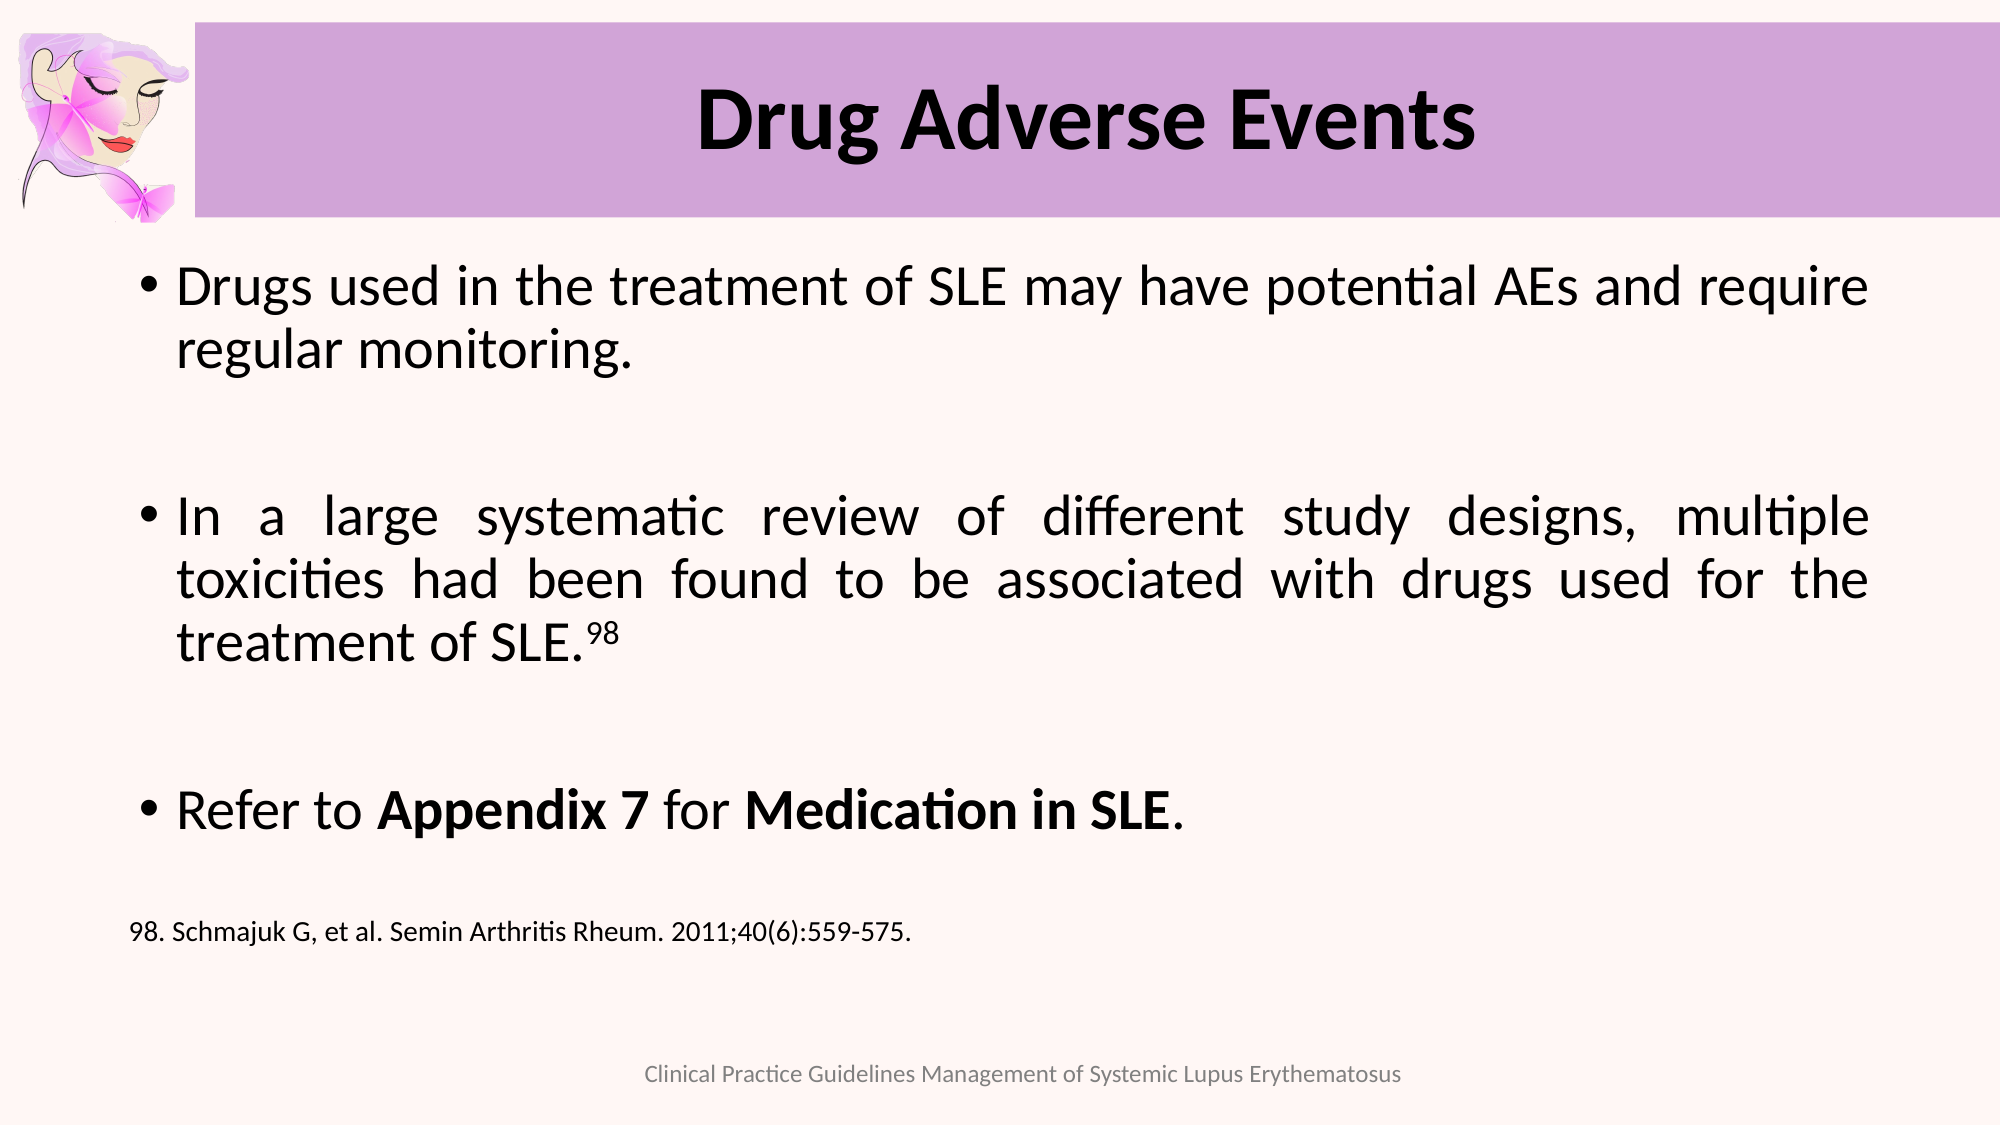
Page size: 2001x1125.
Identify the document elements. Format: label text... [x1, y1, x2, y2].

title Drug Adverse Events [195, 22, 2000, 218]
picture [0, 10, 210, 248]
text_box 98. Schmajuk G, et al. Semin Arthritis Rheum. 2011;40(6):559-575. [113, 908, 1877, 1014]
list Drugs used in the treatment of SLE may have potential AEs and require regular monitoring. In a large systematic review of different study designs, multiple toxicities had been found to be associated with drugs used for the treatment of SLE.98 Refer to Appendix 7 for Medication in SLE. [123, 247, 1887, 1014]
